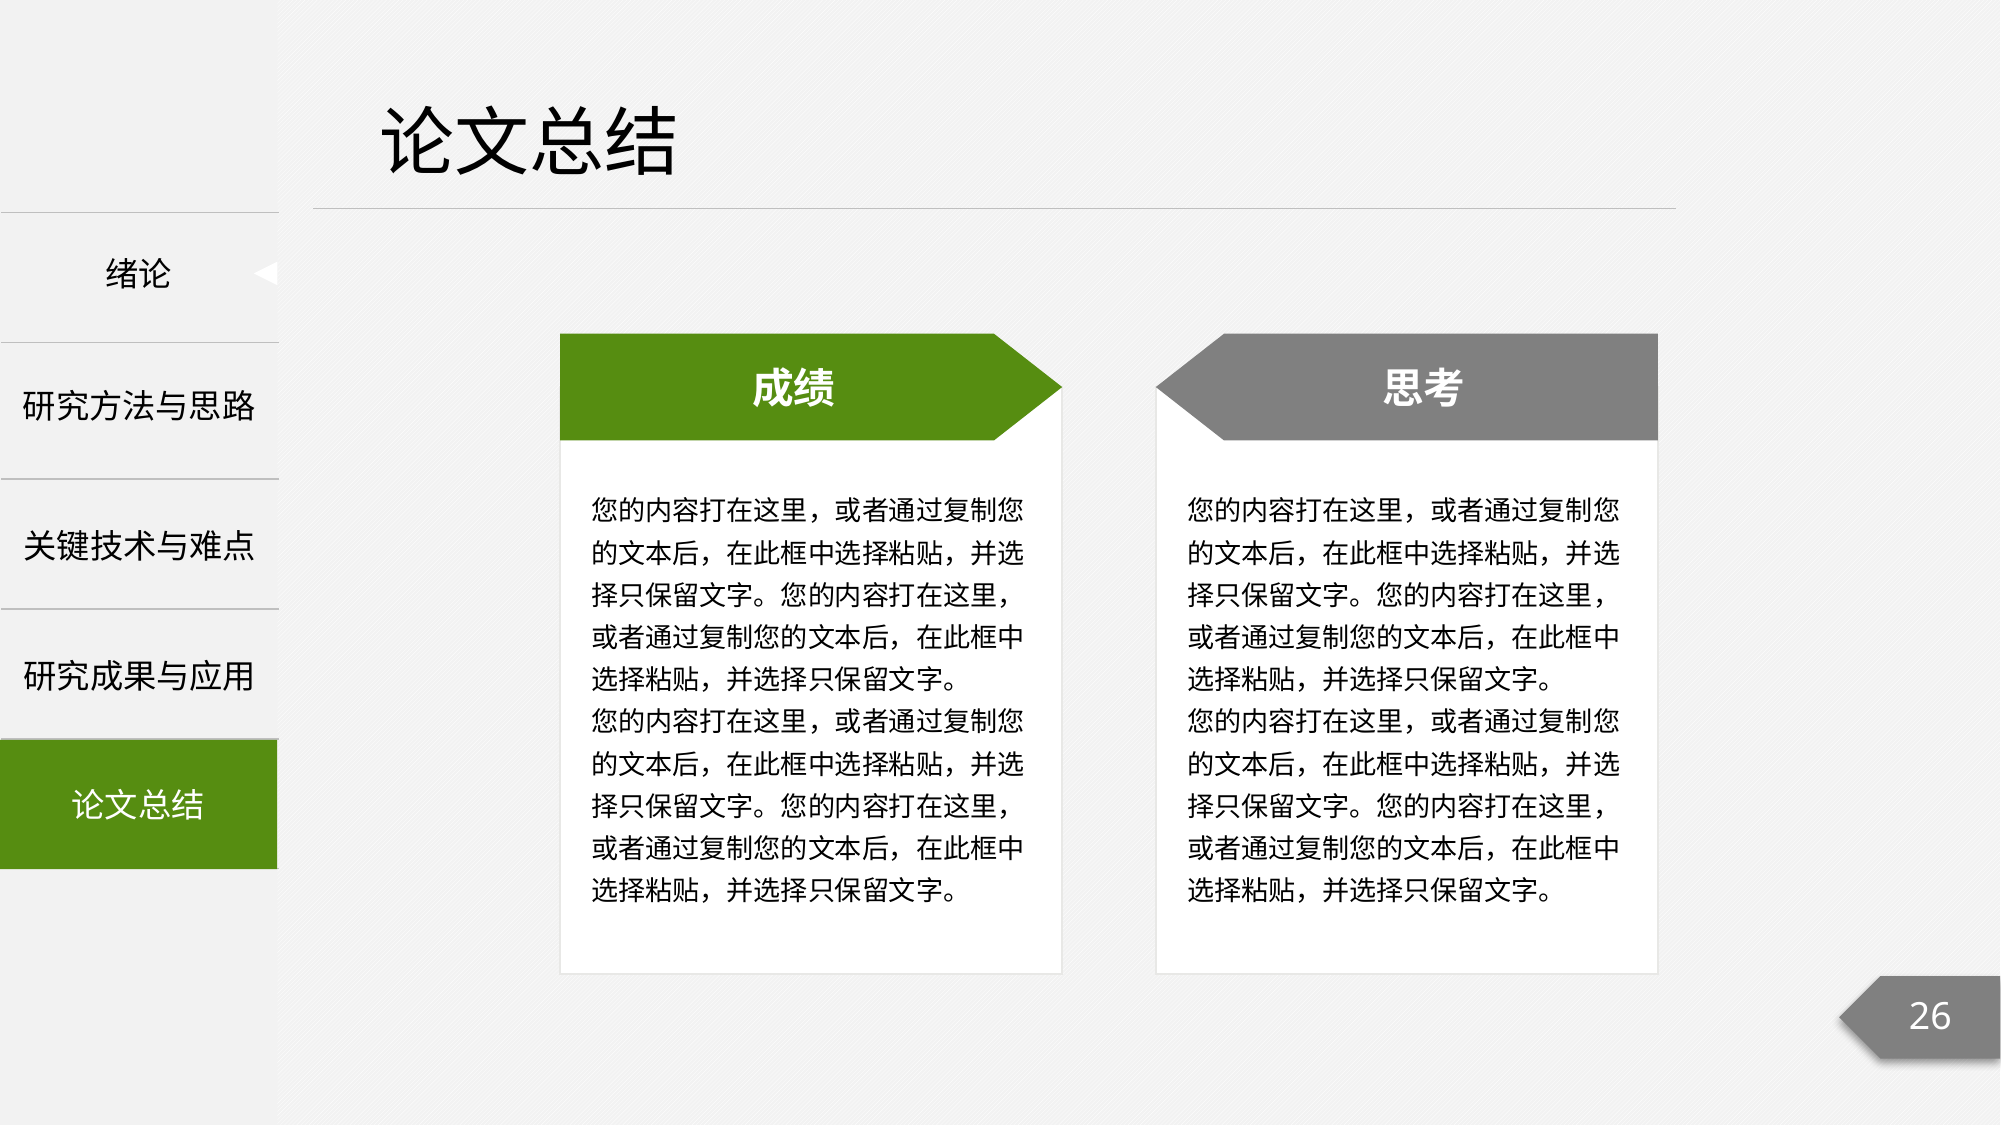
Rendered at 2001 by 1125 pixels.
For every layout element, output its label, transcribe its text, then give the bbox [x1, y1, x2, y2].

text_box [1155, 386, 1659, 975]
text_box 您的内容打在这里，或者通过复制您的文本后，在此框中选择粘贴，并选择只保留文字。您的内容打在这里，或者通过复制您的文本后，在此框中选择粘贴，并选择只保留文字。 您的内容打在这里，或者通过复制您的文本后，在此框中选择粘贴，并选择只保留文字。您的内容打在这里，或者通过复制您的文本后，在此框中选择粘贴，并选择只保留文字。 [579, 477, 1063, 913]
text_box 思考 [1155, 333, 1658, 441]
text_box 您的内容打在这里，或者通过复制您的文本后，在此框中选择粘贴，并选择只保留文字。您的内容打在这里，或者通过复制您的文本后，在此框中选择粘贴，并选择只保留文字。 您的内容打在这里，或者通过复制您的文本后，在此框中选择粘贴，并选择只保留文字。您的内容打在这里，或者通过复制您的文本后，在此框中选择粘贴，并选择只保留文字。 [1175, 477, 1658, 913]
text_box [559, 386, 1063, 975]
text_box 成绩 [560, 333, 1063, 441]
